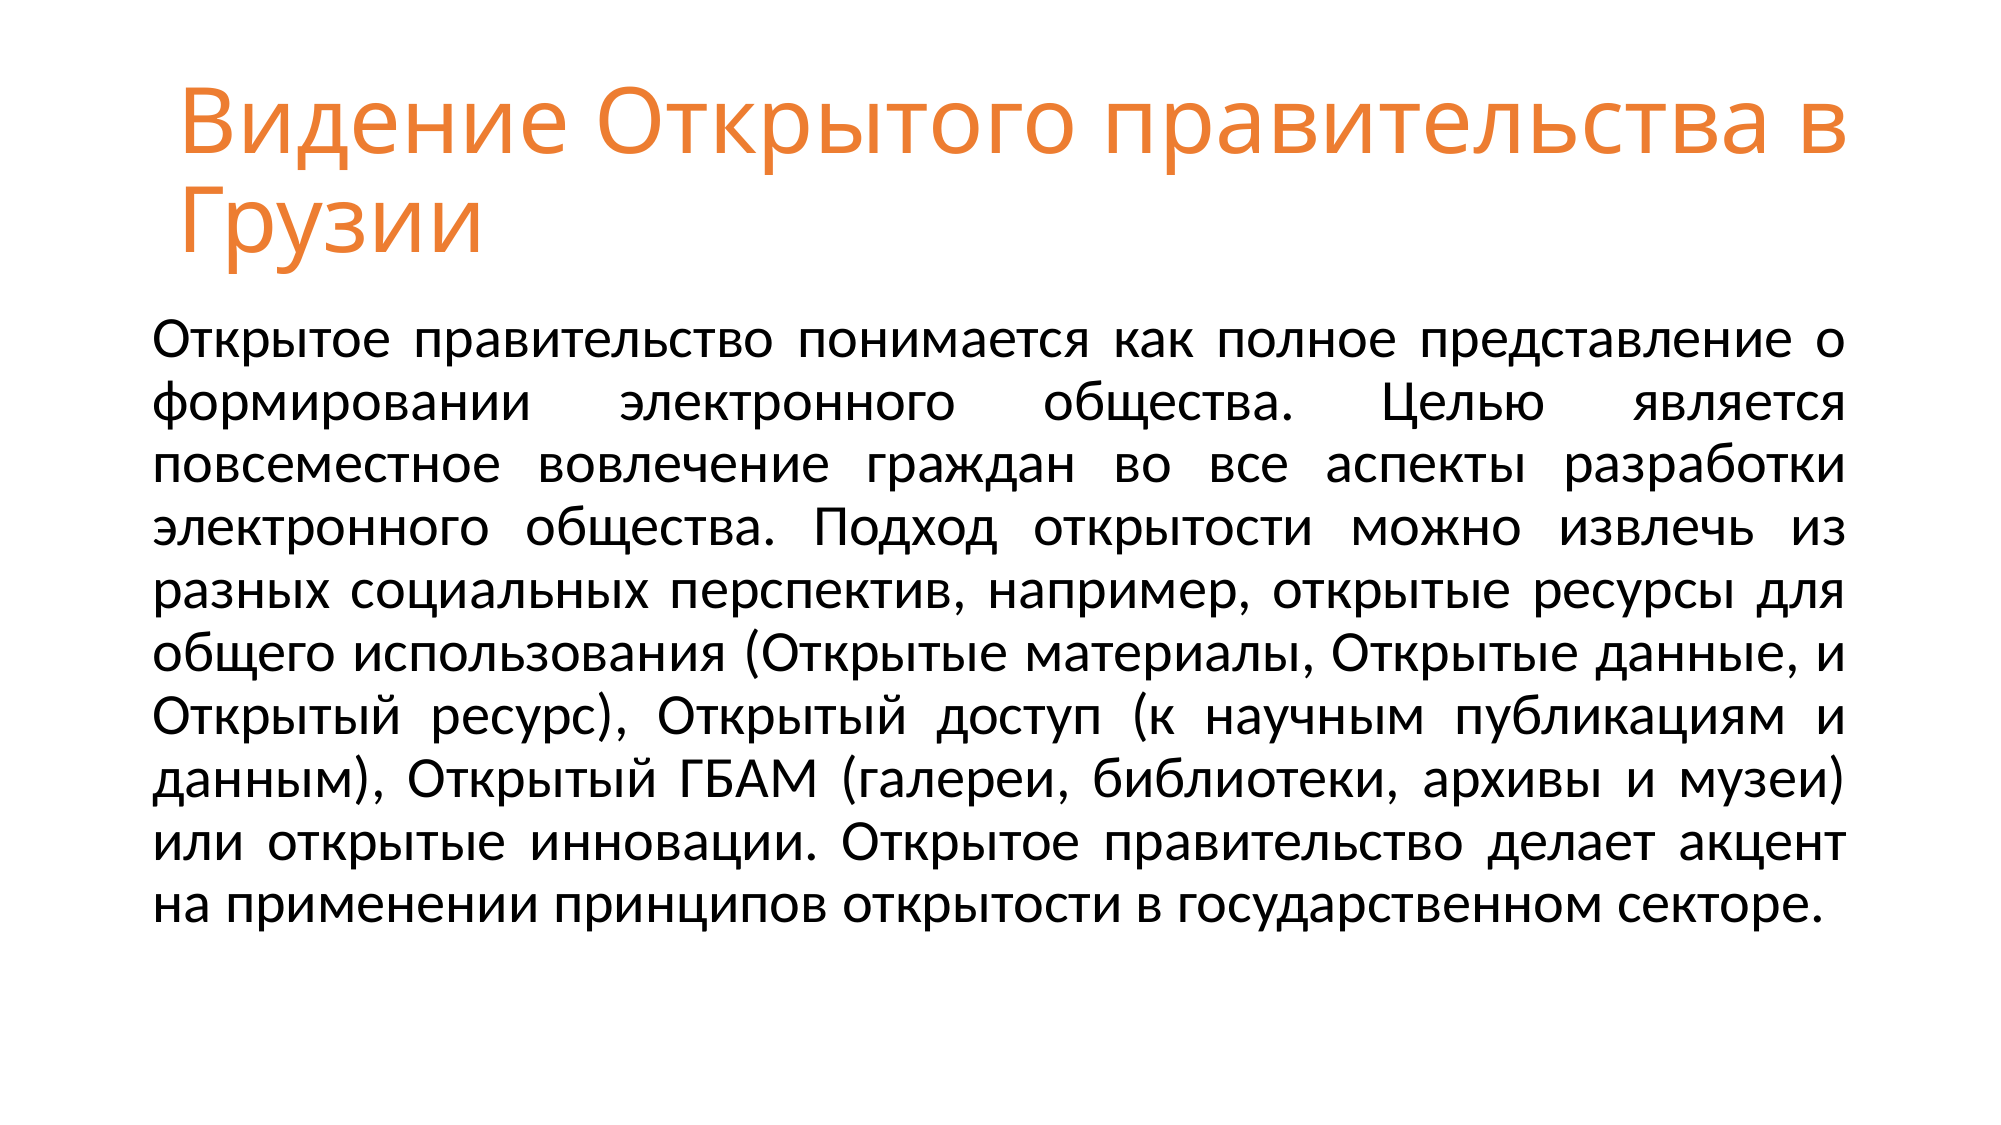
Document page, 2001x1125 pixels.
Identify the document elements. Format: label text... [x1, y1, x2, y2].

list Открытое правительство понимается как полное представление о формировании электронного общества. Целью является повсеместное вовлечение граждан во все аспекты разработки электронного общества. Подход открытости можно извлечь из разных социальных перспектив, например, открытые ресурсы для общего использования (Открытые материалы, Открытые данные, и Открытый ресурс), Открытый доступ (к научным публикациям и данным), Открытый ГБАМ (галереи, библиотеки, архивы и музеи) или открытые инновации. Открытое правительство делает акцент на применении принципов открытости в государственном секторе. [137, 299, 1863, 1014]
title Видение Открытого правительства в Грузии [162, 64, 1888, 282]
